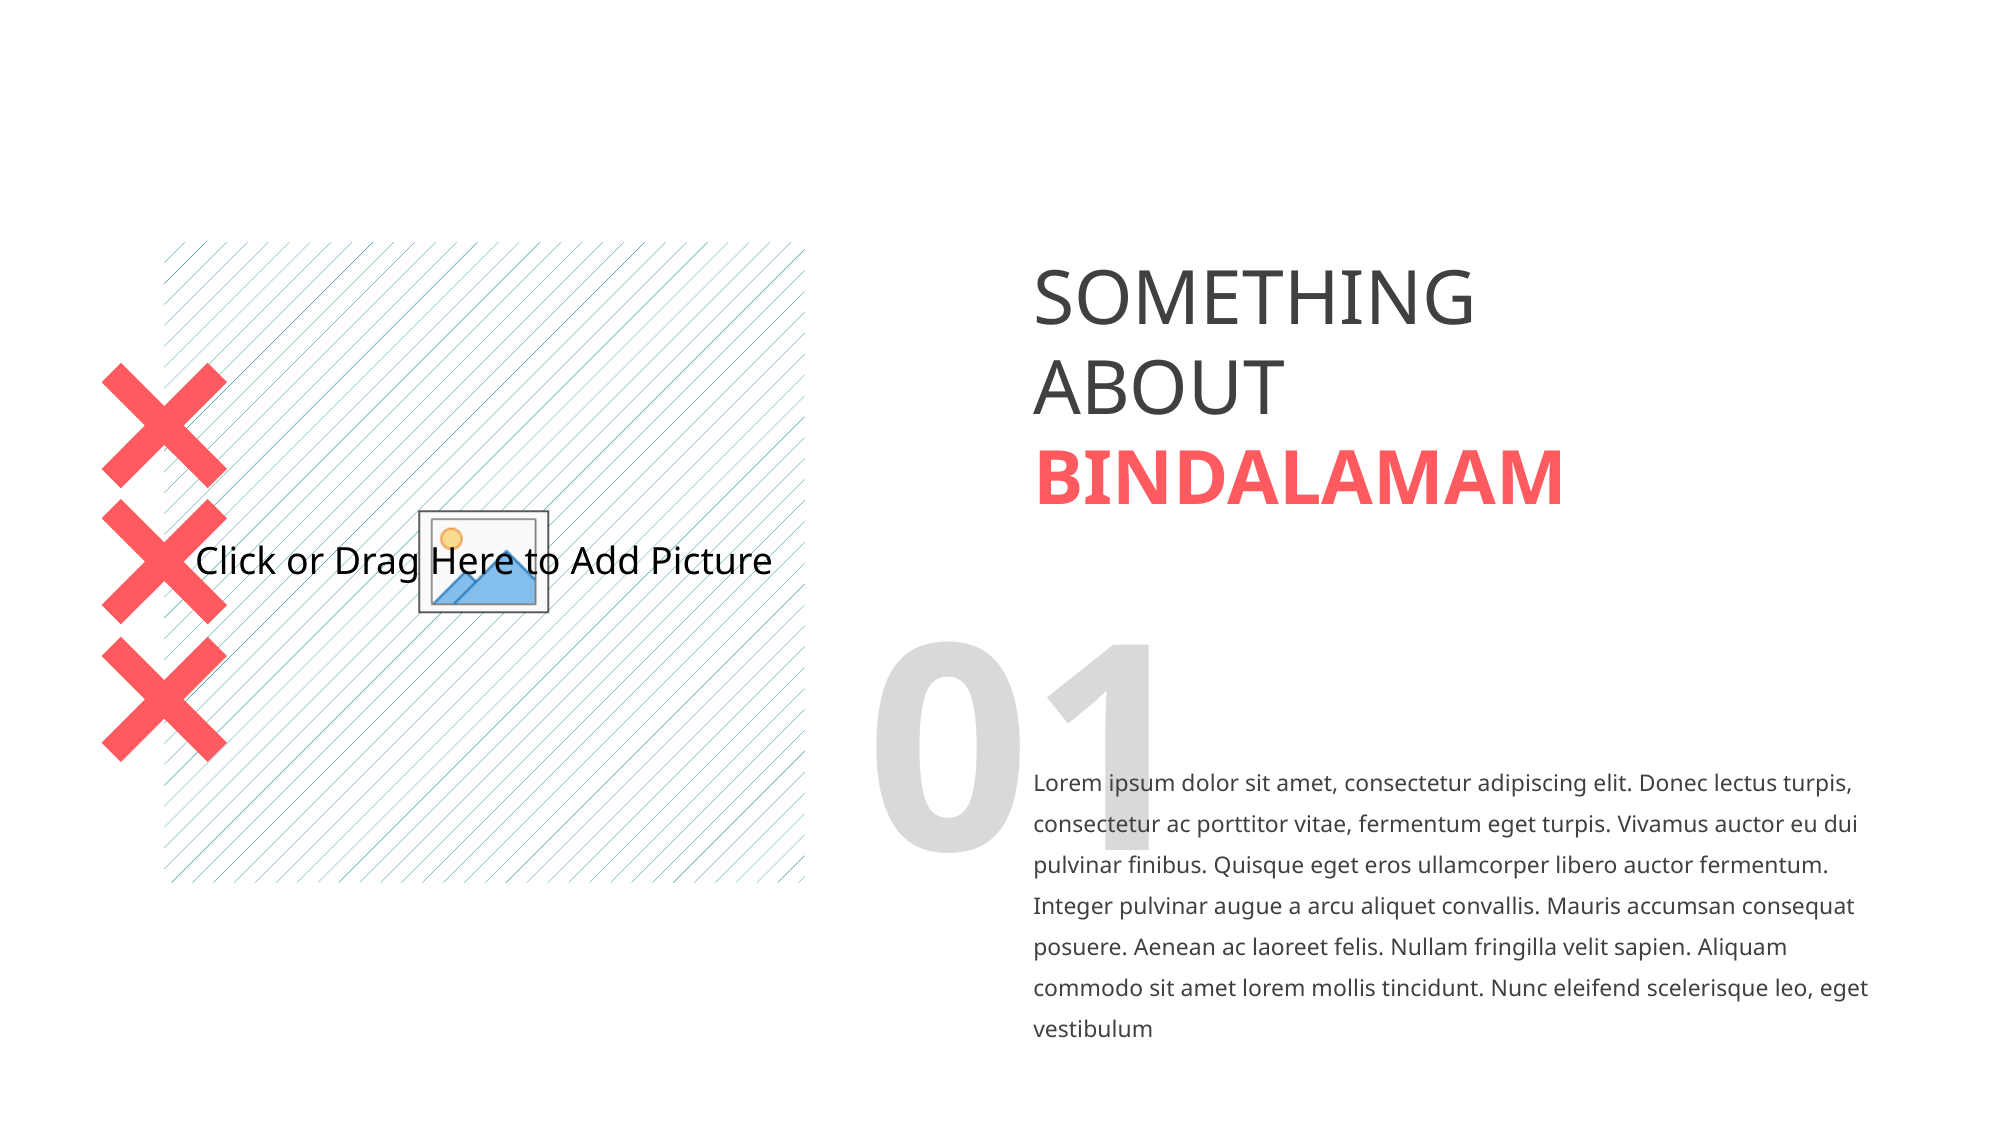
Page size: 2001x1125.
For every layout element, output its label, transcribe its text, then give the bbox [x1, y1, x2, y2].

text_box SOMETHING ABOUT BINDALAMAM [1018, 242, 1677, 528]
text_box Lorem ipsum dolor sit amet, consectetur adipiscing elit. Donec lectus turpis, consectetur ac porttitor vitae, fermentum eget turpis. Vivamus auctor eu dui pulvinar finibus. Quisque eget eros ullamcorper libero auctor fermentum. Integer pulvinar augue a arcu aliquet convallis. Mauris accumsan consequat posuere. Aenean ac laoreet felis. Nullam fringilla velit sapien. Aliquam commodo sit amet lorem mollis tincidunt. Nunc eleifend scelerisque leo, eget vestibulum [1018, 746, 1917, 1050]
picture [164, 242, 805, 883]
text_box 01 [851, 555, 1510, 916]
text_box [89, 350, 240, 775]
